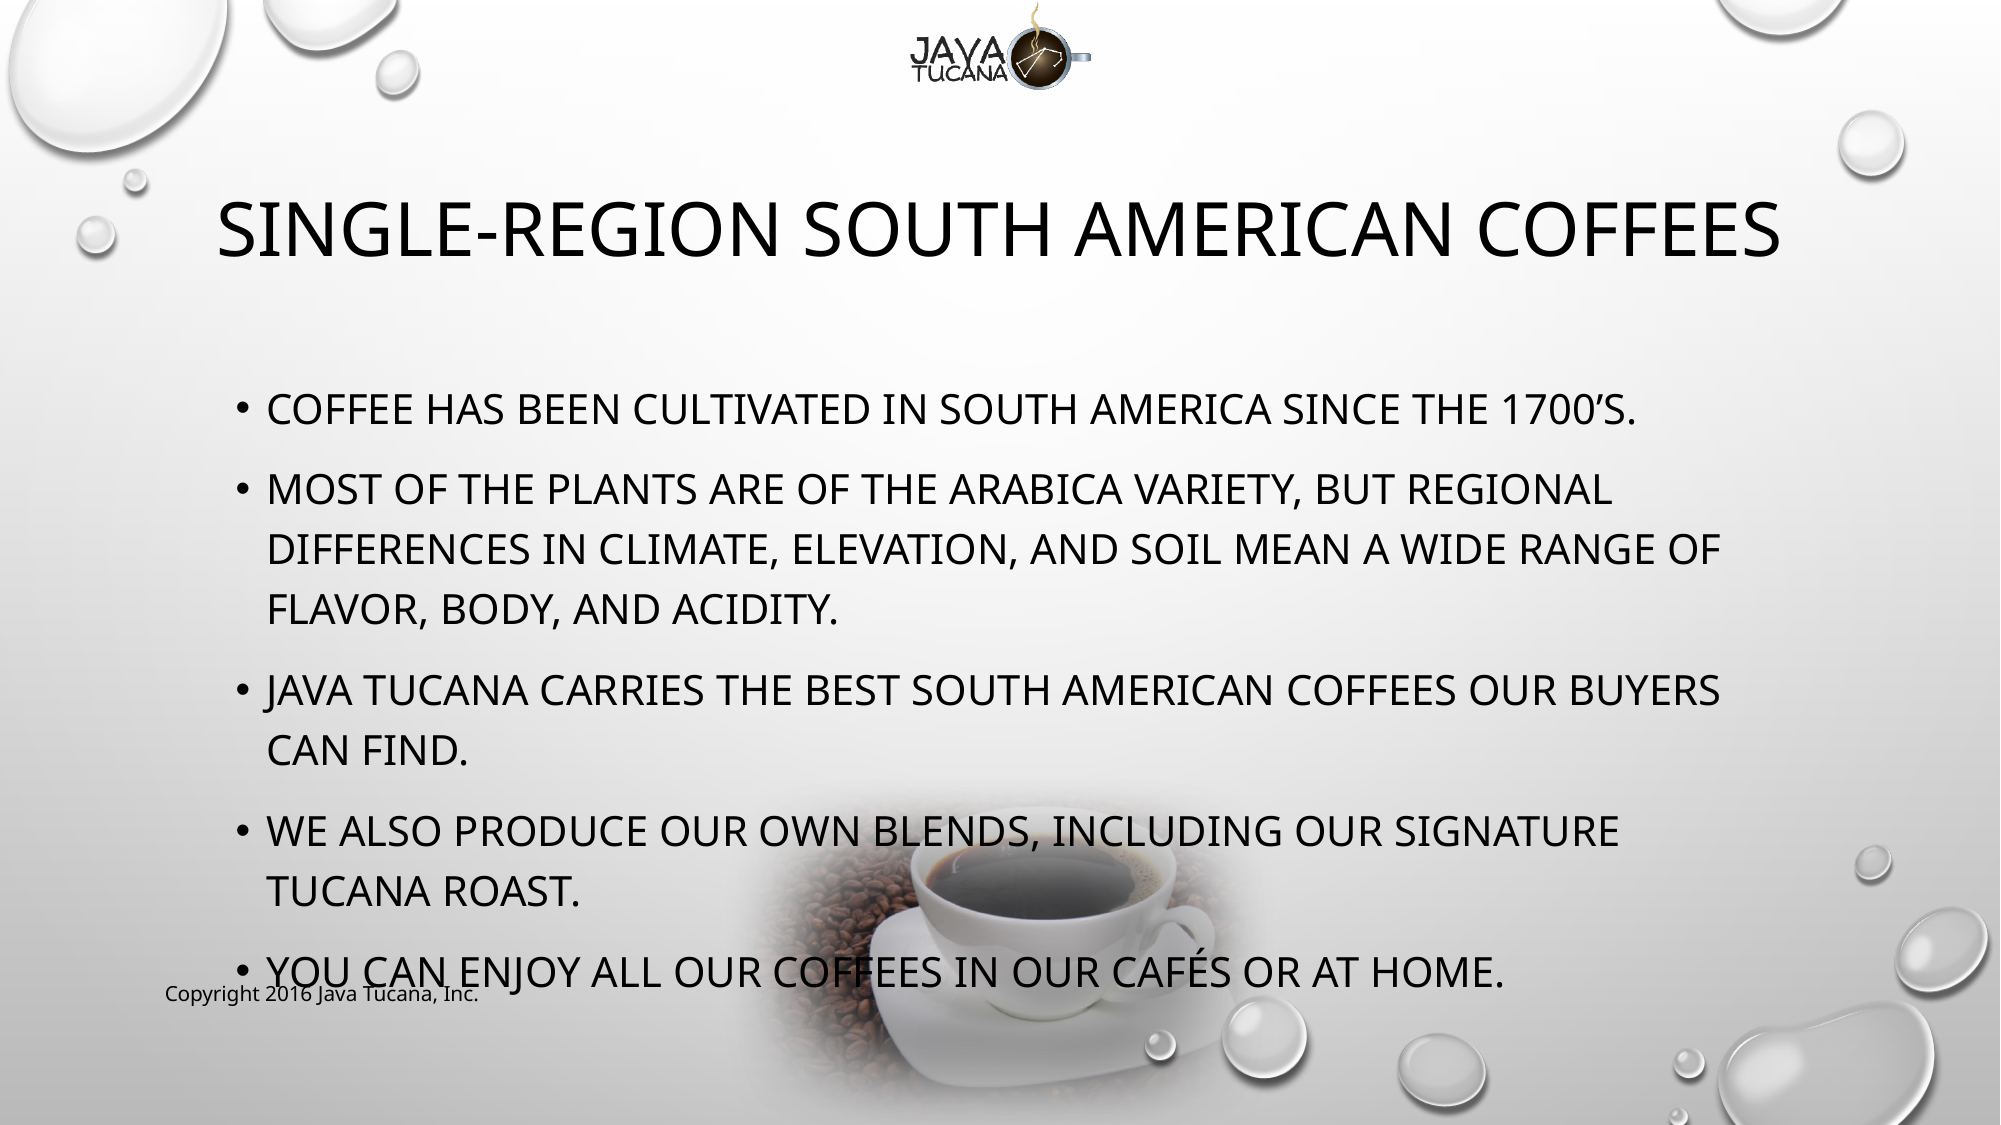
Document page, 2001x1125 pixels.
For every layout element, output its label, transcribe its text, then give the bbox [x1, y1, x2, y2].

list Coffee has been cultivated in South America since the 1700’s. Most of the plants are of the Arabica variety, but regional differences in climate, elevation, and soil mean a wide range of flavor, body, and acidity. Java Tucana carries the best South American coffees our buyers can find. We also produce our own blends, including our signature Tucana Roast. You can enjoy all our coffees in our cafés or at home. [220, 364, 1790, 1025]
title Single-region South American coffees [149, 101, 1851, 364]
picture [0, 0, 2000, 1125]
footer Copyright 2016 Java Tucana, Inc. [149, 965, 1245, 1025]
